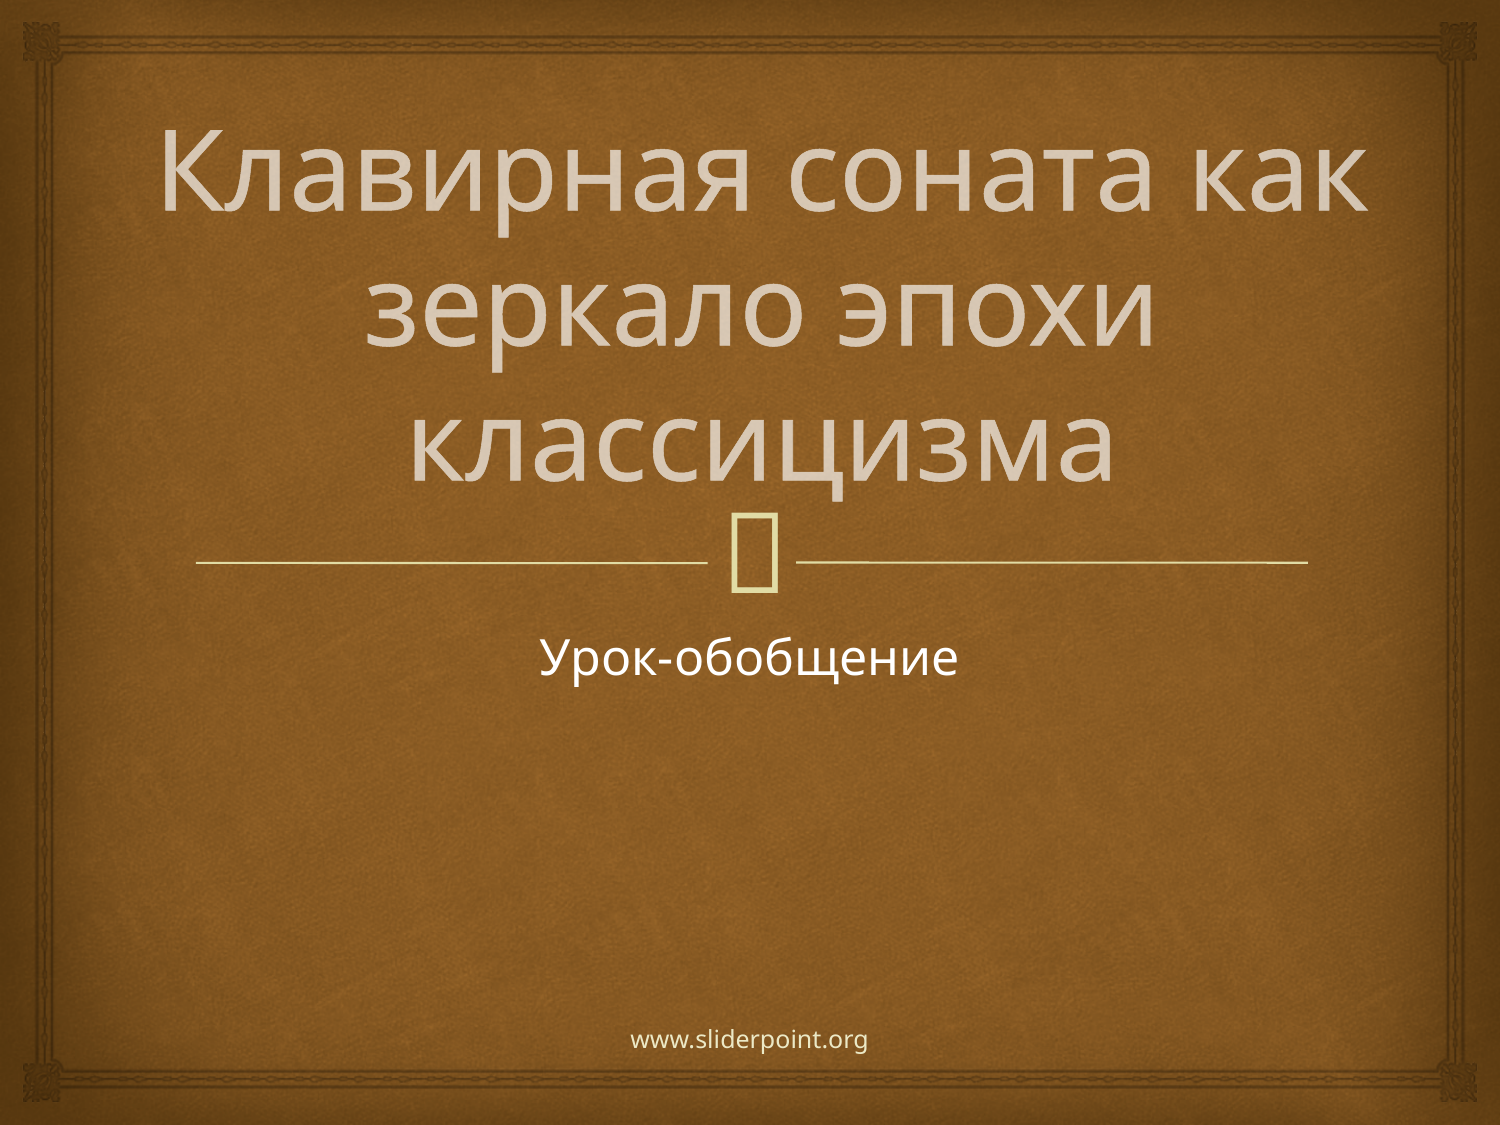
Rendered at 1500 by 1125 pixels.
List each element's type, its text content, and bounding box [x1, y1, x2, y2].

footer www.sliderpoint.org [512, 1010, 988, 1071]
subtitle Урок-обобщение [225, 618, 1275, 906]
picture [0, 0, 1500, 1125]
title Клавирная соната как зеркало эпохи классицизма [112, 219, 1413, 511]
